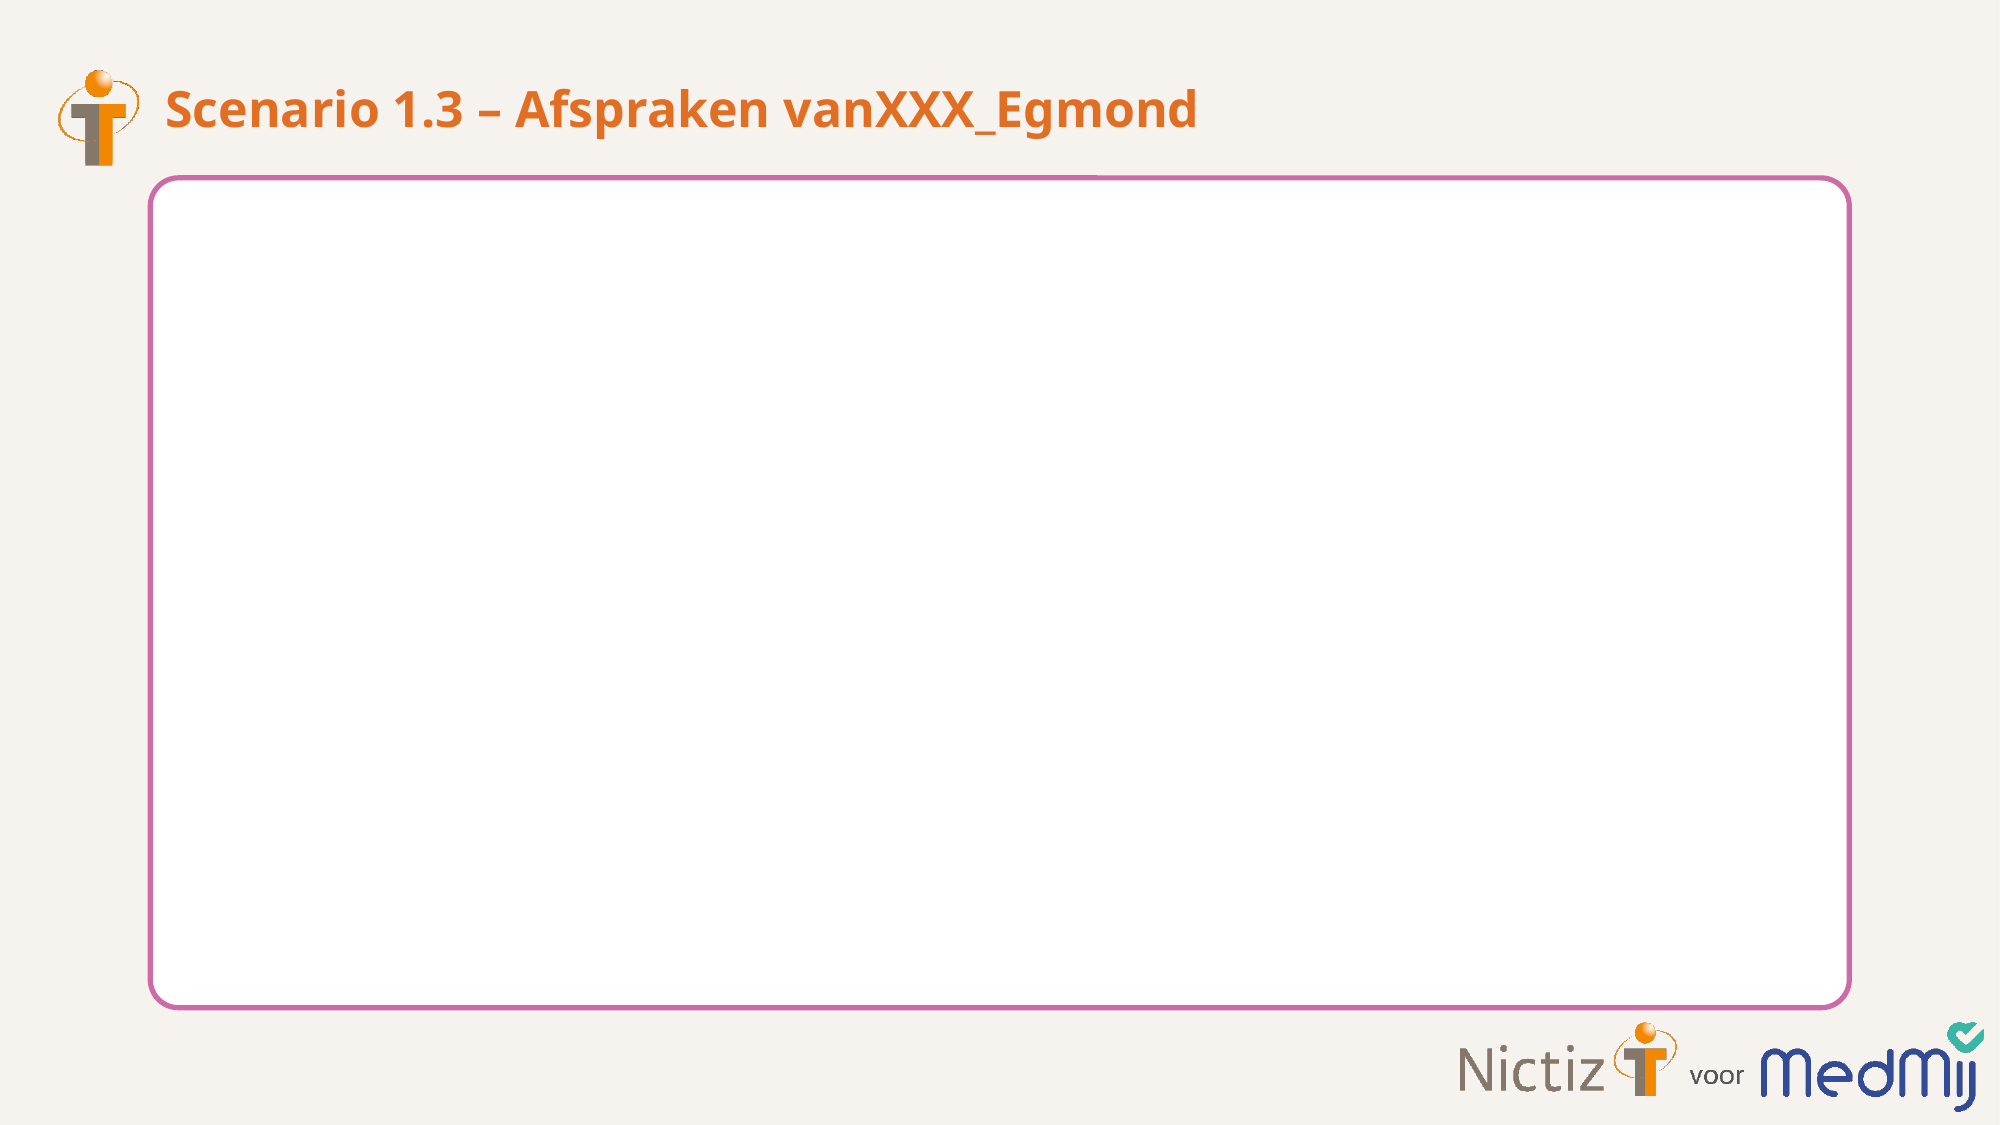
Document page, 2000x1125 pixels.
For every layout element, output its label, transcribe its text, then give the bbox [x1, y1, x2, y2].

picture [1457, 1019, 1988, 1113]
title Scenario 1.3 – Afspraken vanXXX_Egmond [150, 76, 1850, 165]
picture [50, 66, 151, 187]
